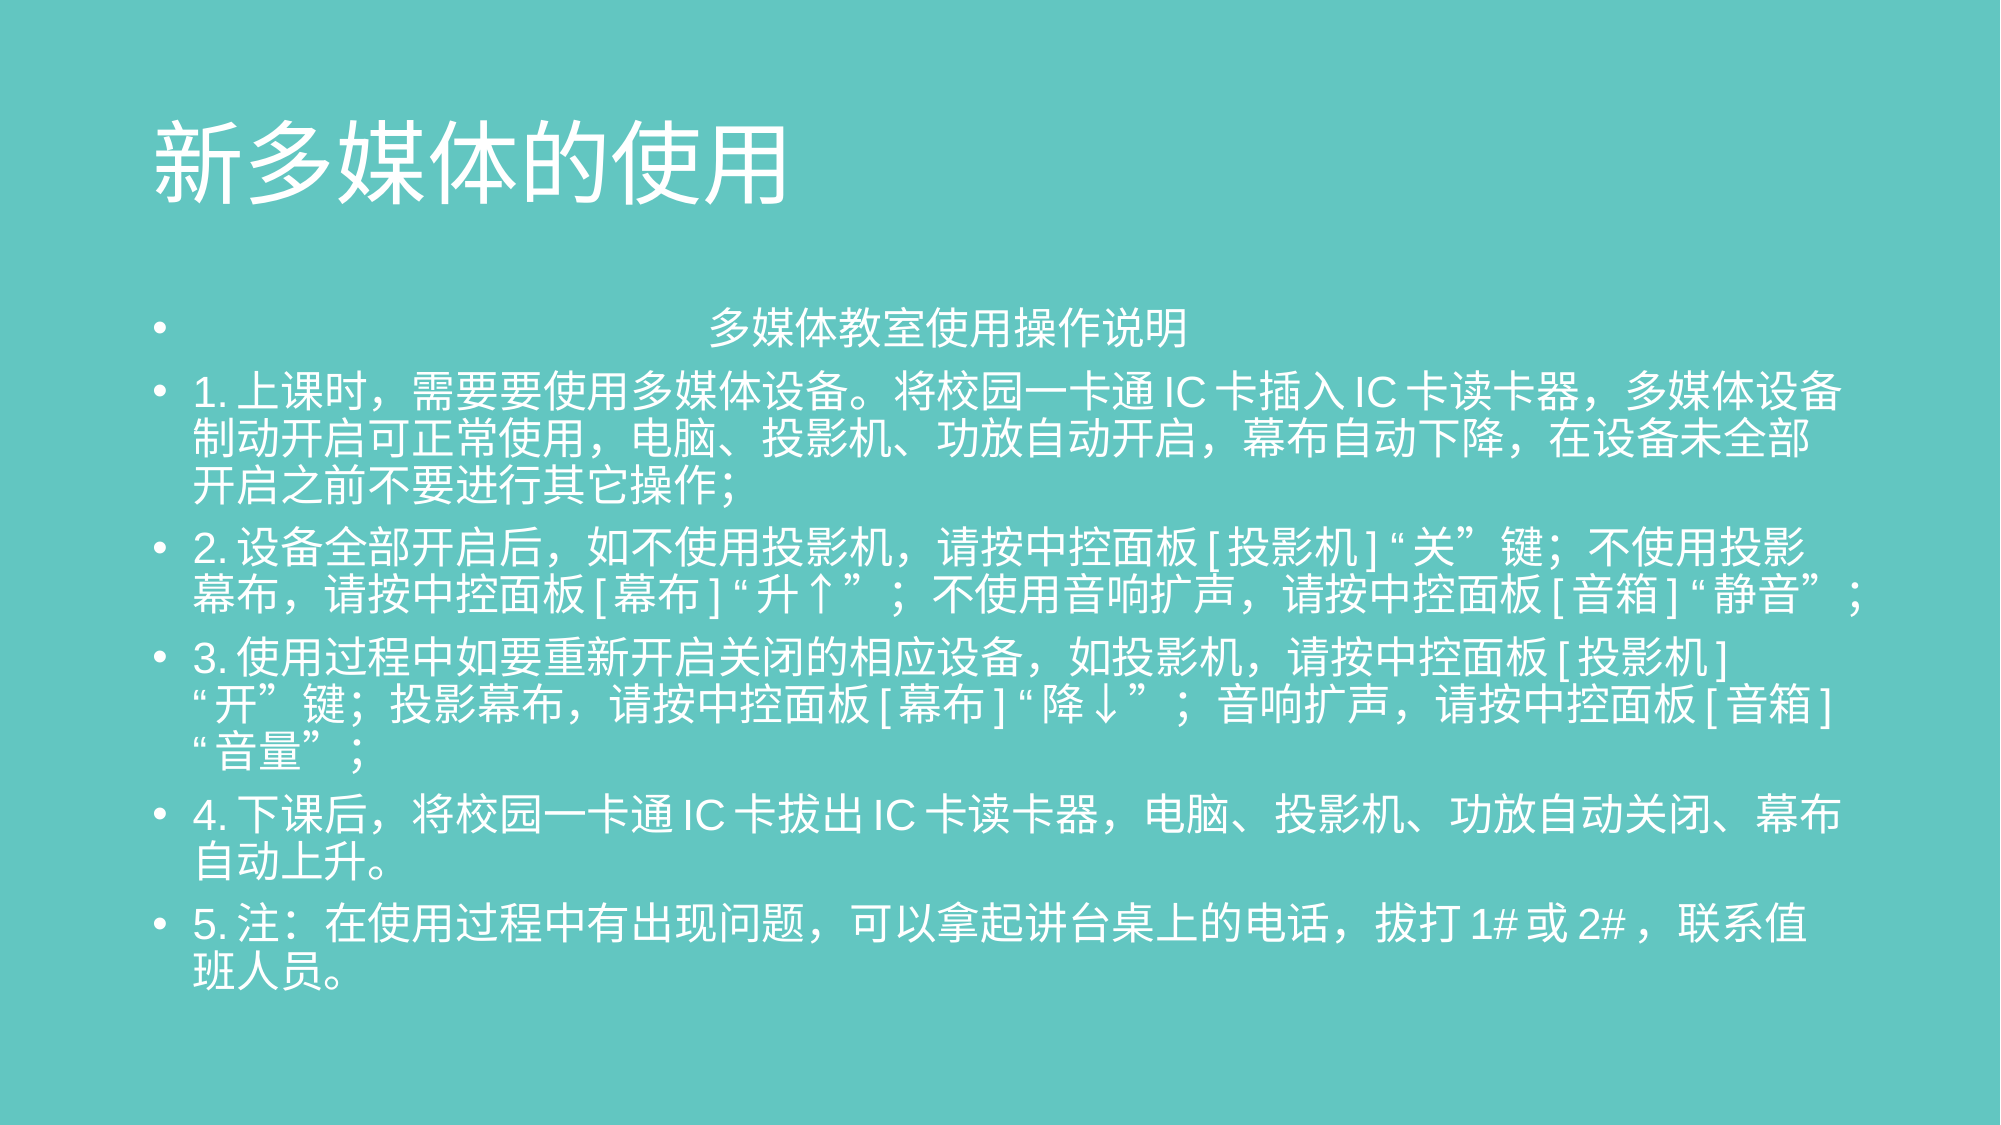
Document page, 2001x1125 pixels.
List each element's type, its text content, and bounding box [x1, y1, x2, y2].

text_box 多媒体教室使用操作说明 1.上课时，需要要使用多媒体设备。将校园一卡通IC卡插入IC卡读卡器，多媒体设备制动开启可正常使用，电脑、投影机、功放自动开启，幕布自动下降，在设备未全部开启之前不要进行其它操作； 2.设备全部开启后，如不使用投影机，请按中控面板[投影机] “关”键；不使用投影幕布，请按中控面板[幕布] “升↑”；不使用音响扩声，请按中控面板[音箱] “静音”； 3.使用过程中如要重新开启关闭的相应设备，如投影机，请按中控面板[投影机] “开”键；投影幕布，请按中控面板[幕布] “降↓”；音响扩声，请按中控面板[音箱] “音量”； 4.下课后，将校园一卡通IC卡拔出IC卡读卡器，电脑、投影机、功放自动关闭、幕布自动上升。 5.注：在使用过程中有出现问题，可以拿起讲台桌上的电话，拔打1#或2#，联系值班人员。 [137, 299, 1863, 1014]
text_box 新多媒体的使用 [137, 59, 1863, 277]
